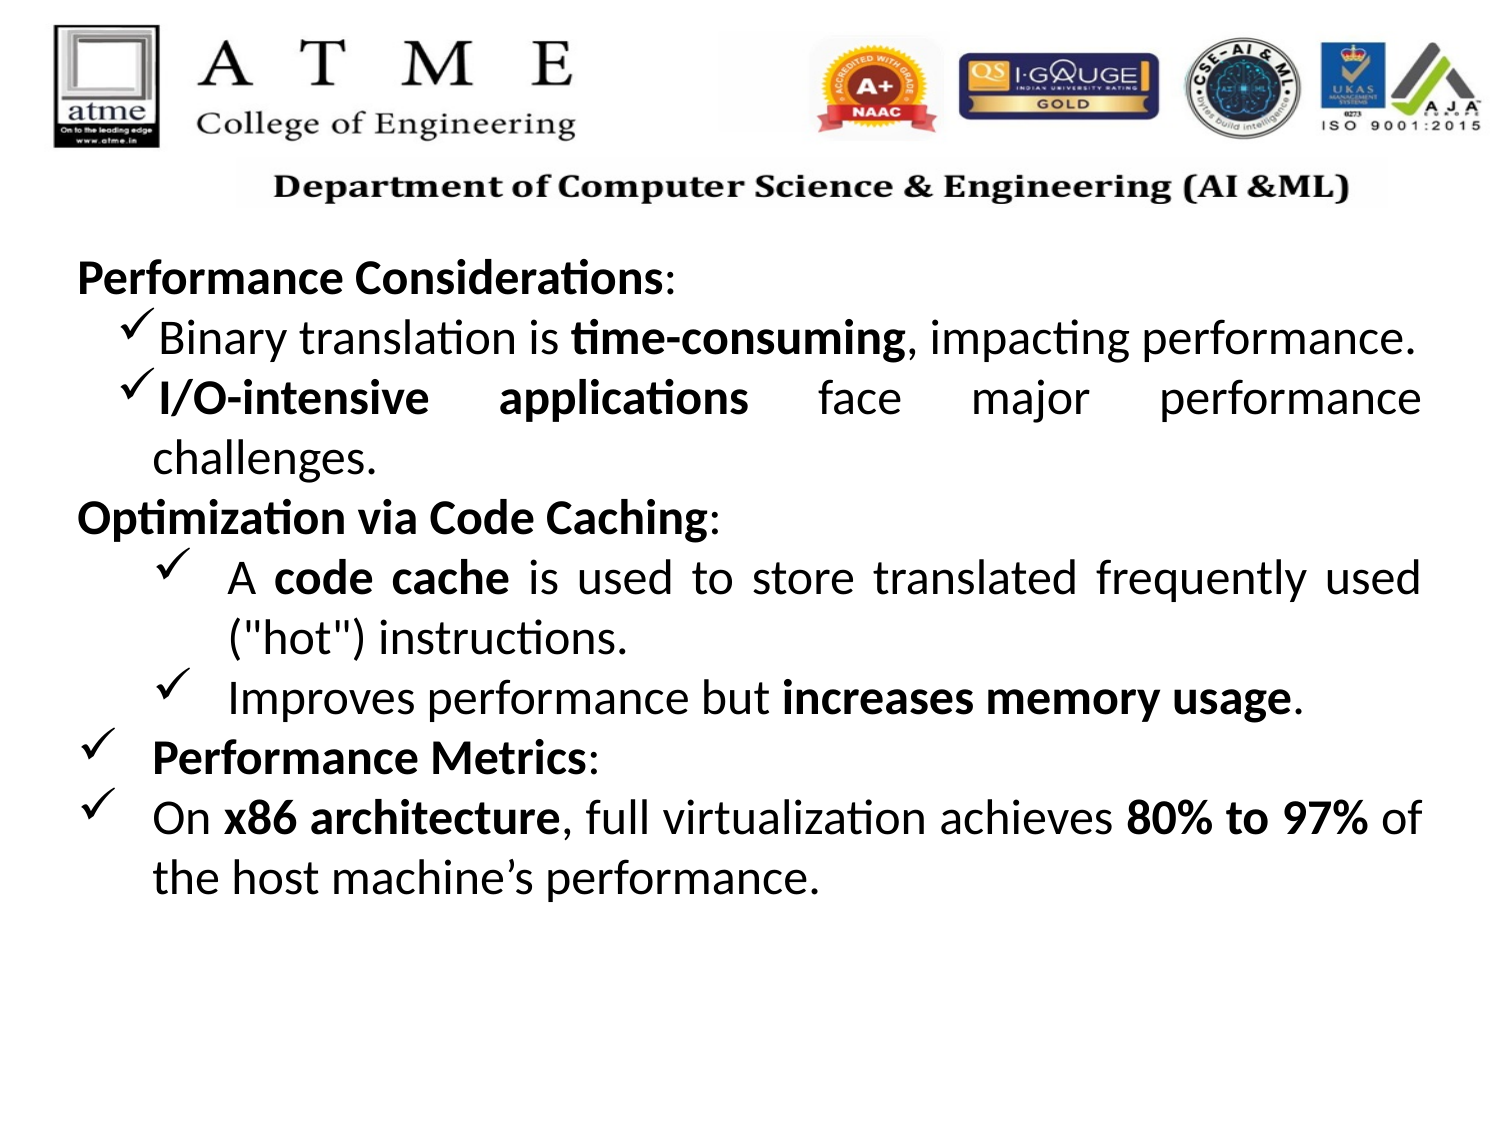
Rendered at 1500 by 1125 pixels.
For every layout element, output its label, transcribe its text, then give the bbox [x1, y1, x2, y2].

text_box Performance Considerations: Binary translation is time-consuming, impacting performance. I/O-intensive applications face major performance challenges. Optimization via Code Caching: A code cache is used to store translated frequently used ("hot") instructions. Improves performance but increases memory usage. Performance Metrics: On x86 architecture, full virtualization achieves 80% to 97% of the host machine’s performance. [62, 236, 1438, 912]
picture [24, 0, 1500, 226]
